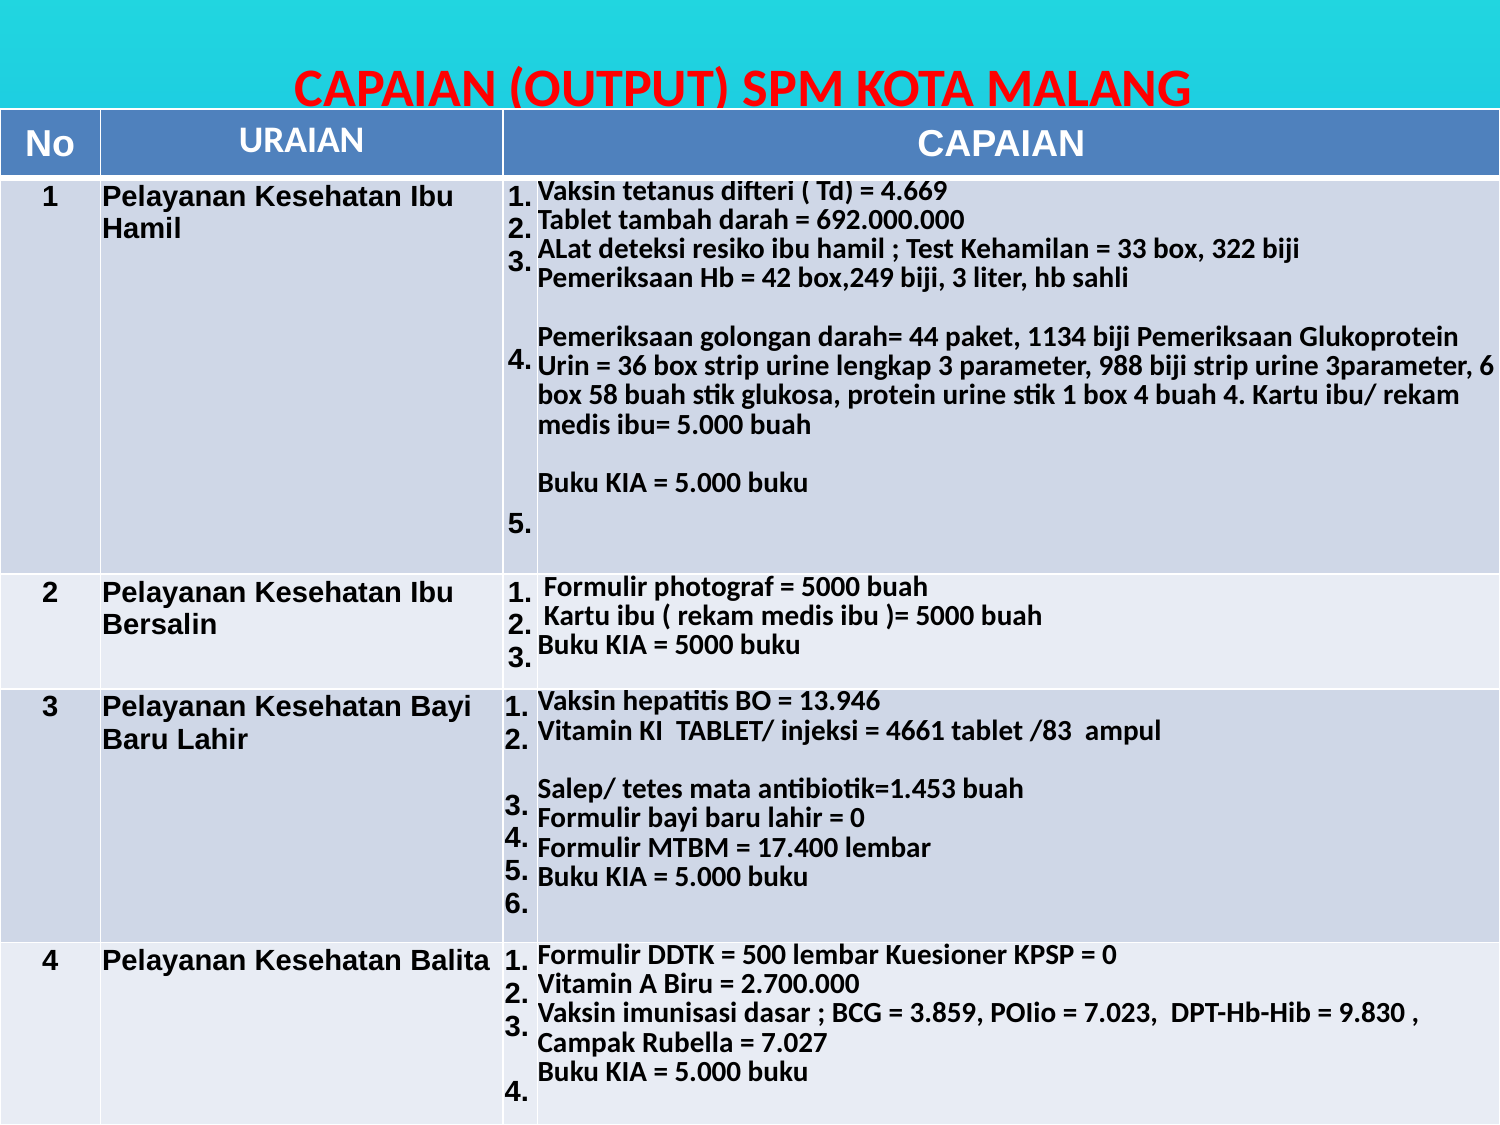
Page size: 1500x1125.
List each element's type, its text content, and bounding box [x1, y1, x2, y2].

table_header CAPAIAN [504, 110, 1499, 175]
table_cell 1. 2. 3. 4. 5. 6. [504, 690, 537, 942]
table_cell Vaksin hepatitis BO = 13.946 Vitamin KI TABLET/ injeksi = 4661 tablet /83 ampul Salep/ tetes mata antibiotik=1.453 buah Formulir bayi baru lahir = 0 Formulir MTBM = 17.400 lembar Buku KIA = 5.000 buku [538, 690, 1499, 942]
title CAPAIAN (OUTPUT) SPM KOTA MALANG [24, 45, 1463, 108]
table_cell 1 [1, 181, 100, 573]
table_cell 4 [1, 943, 100, 1124]
table_cell Vaksin tetanus difteri ( Td) = 4.669 Tablet tambah darah = 692.000.000 ALat deteksi resiko ibu hamil ; Test Kehamilan = 33 box, 322 biji Pemeriksaan Hb = 42 box,249 biji, 3 liter, hb sahli Pemeriksaan golongan darah= 44 paket, 1134 biji Pemeriksaan Glukoprotein Urin = 36 box strip urine lengkap 3 parameter, 988 biji strip urine 3parameter, 6 box 58 buah stik glukosa, protein urine stik 1 box 4 buah 4. Kartu ibu/ rekam medis ibu= 5.000 buah Buku KIA = 5.000 buku [538, 181, 1499, 573]
table_cell 1. 2. 3. [504, 575, 537, 688]
table_cell 2 [1, 575, 100, 688]
table_cell Pelayanan Kesehatan Ibu Hamil [101, 181, 502, 573]
table_cell Pelayanan Kesehatan Ibu Bersalin [101, 575, 502, 688]
table_cell Pelayanan Kesehatan Balita [101, 943, 502, 1124]
table_cell 1. 2. 3. 4. 5. [504, 181, 537, 573]
table_header No [1, 110, 100, 175]
table_cell 3 [1, 690, 100, 942]
table_cell Formulir DDTK = 500 lembar Kuesioner KPSP = 0 Vitamin A Biru = 2.700.000 Vaksin imunisasi dasar ; BCG = 3.859, POIio = 7.023, DPT-Hb-Hib = 9.830 , Campak Rubella = 7.027 Buku KIA = 5.000 buku [538, 943, 1499, 1124]
table_cell Formulir photograf = 5000 buah Kartu ibu ( rekam medis ibu )= 5000 buah Buku KIA = 5000 buku [538, 575, 1499, 688]
table_cell Pelayanan Kesehatan Bayi Baru Lahir [101, 690, 502, 942]
table_header URAIAN [101, 110, 502, 175]
table_cell 1. 2. 3. 4. [504, 943, 537, 1124]
